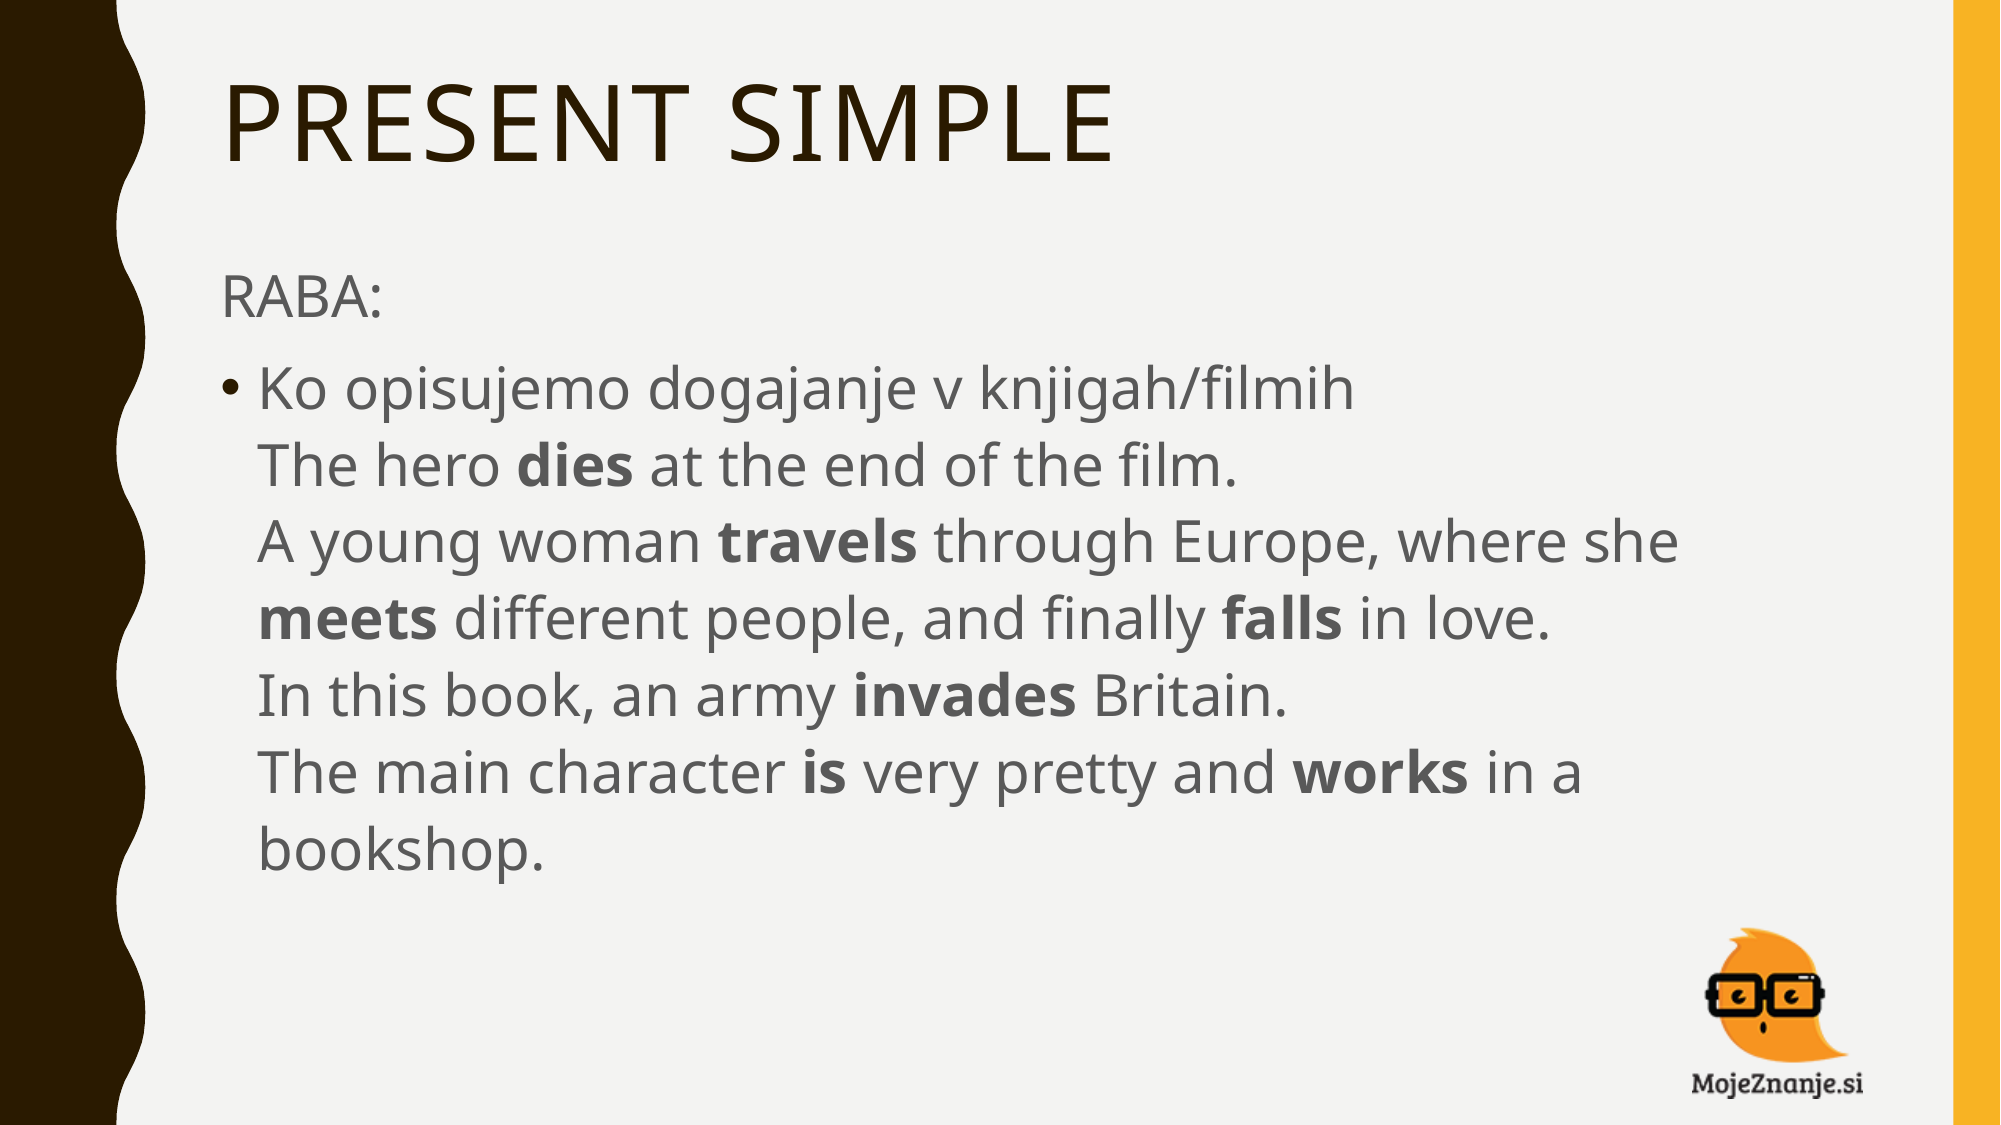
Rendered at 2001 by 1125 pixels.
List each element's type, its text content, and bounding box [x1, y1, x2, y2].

picture [1692, 983, 1863, 1099]
list RABA: Ko opisujemo dogajanje v knjigah/filmih The hero dies at the end of the film. A young woman travels through Europe, where she meets different people, and finally falls in love. In this book, an army invades Britain. The main character is very pretty and works in a bookshop. [205, 245, 1875, 983]
title PRESENT SIMPLE [205, 62, 1875, 245]
